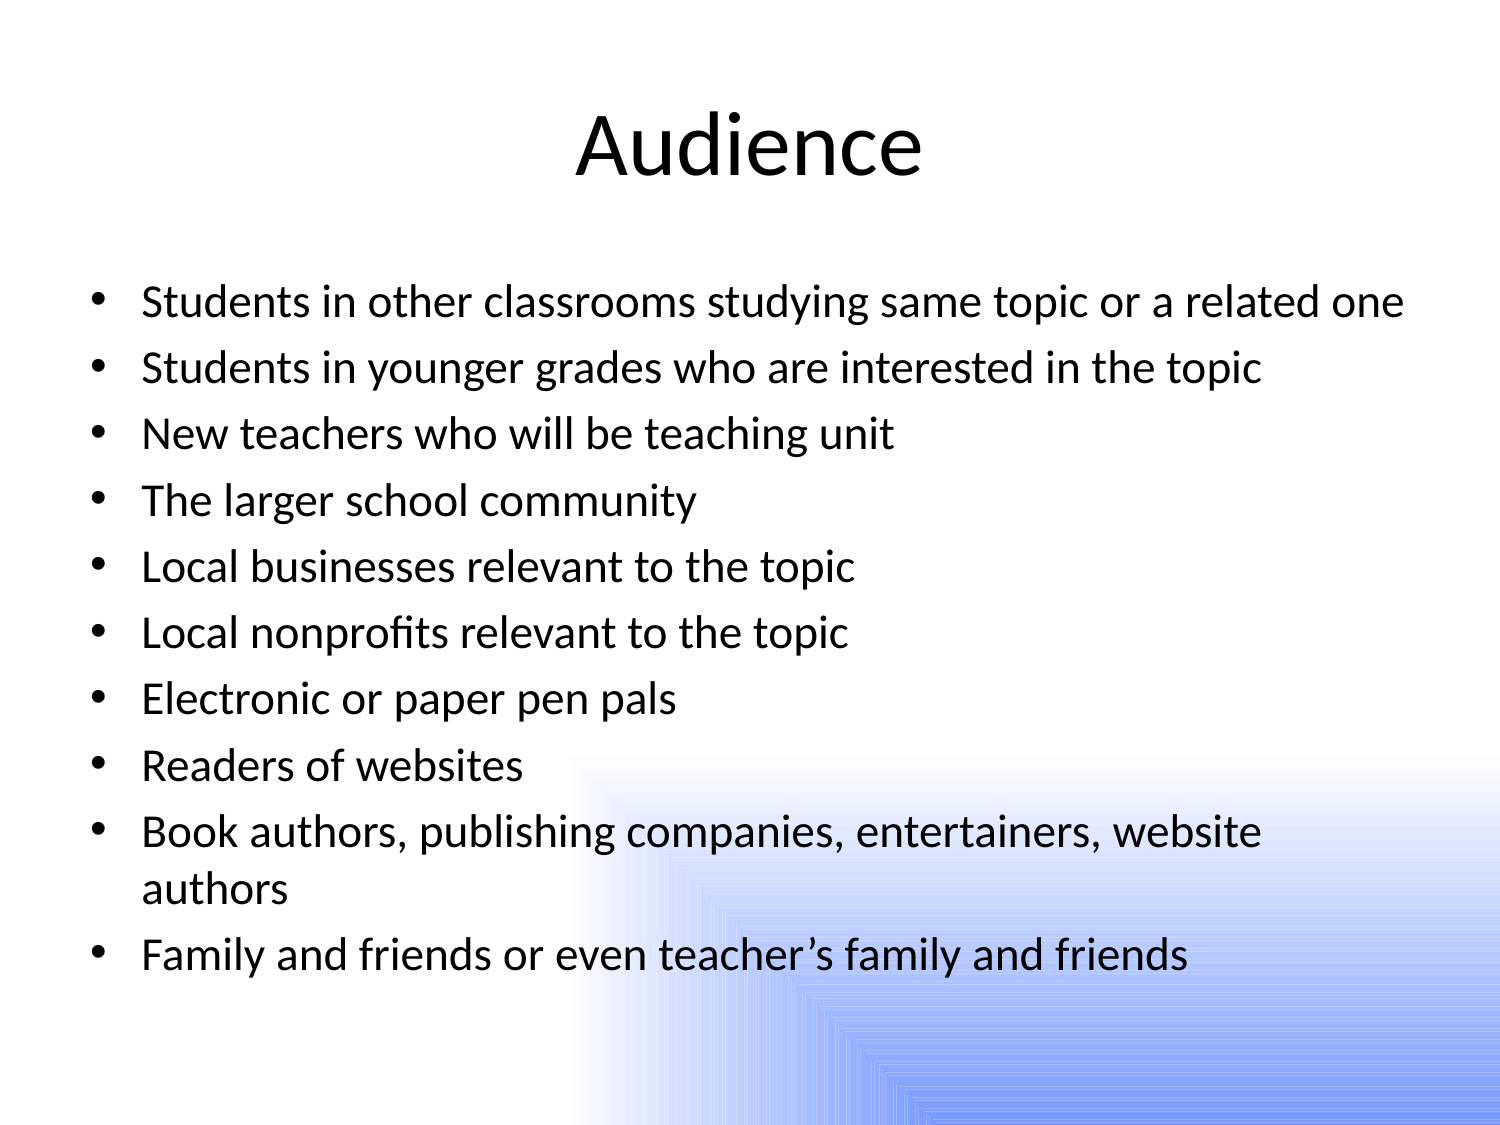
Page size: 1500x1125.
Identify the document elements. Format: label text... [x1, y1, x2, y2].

list Students in other classrooms studying same topic or a related one Students in younger grades who are interested in the topic New teachers who will be teaching unit The larger school community Local businesses relevant to the topic Local nonprofits relevant to the topic Electronic or paper pen pals Readers of websites Book authors, publishing companies, entertainers, website authors Family and friends or even teacher’s family and friends [75, 262, 1425, 1005]
title Audience [75, 45, 1425, 233]
